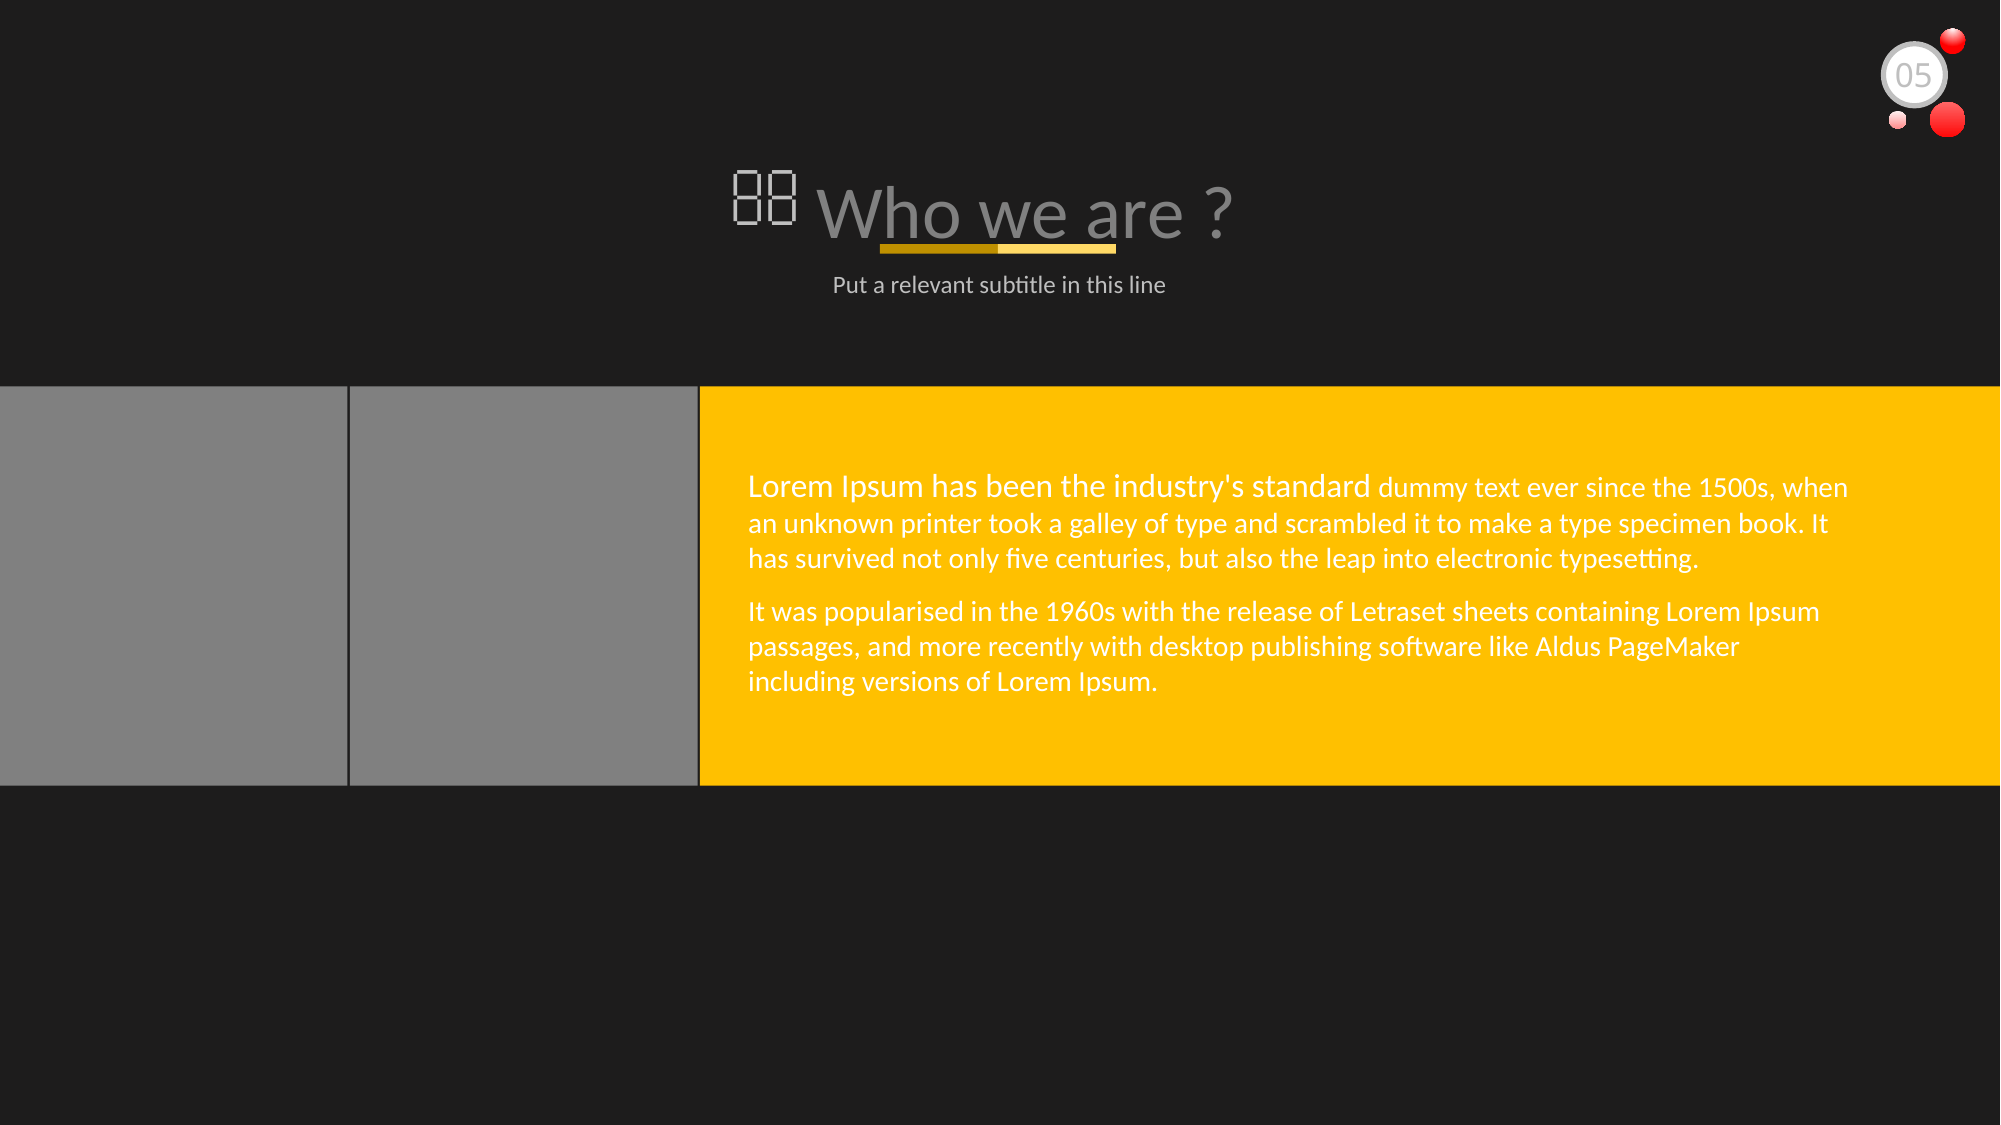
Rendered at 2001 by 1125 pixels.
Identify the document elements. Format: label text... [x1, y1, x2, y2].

text_box Put a relevant subtitle in this line [762, 253, 1237, 314]
text_box Who we are ? [733, 111, 1319, 262]
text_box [879, 244, 1116, 254]
text_box [0, 385, 349, 787]
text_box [1876, 28, 1966, 138]
text_box  [713, 142, 802, 248]
text_box Lorem Ipsum has been the industry's standard dummy text ever since the 1500s, when an unknown printer took a galley of type and scrambled it to make a type specimen book. It has survived not only five centuries, but also the leap into electronic typesetting. It was popularised in the 1960s with the release of Letraset sheets containing Lorem Ipsum passages, and more recently with desktop publishing software like Aldus PageMaker including versions of Lorem Ipsum. [733, 456, 1867, 729]
text_box [349, 385, 699, 787]
text_box [699, 385, 2000, 787]
